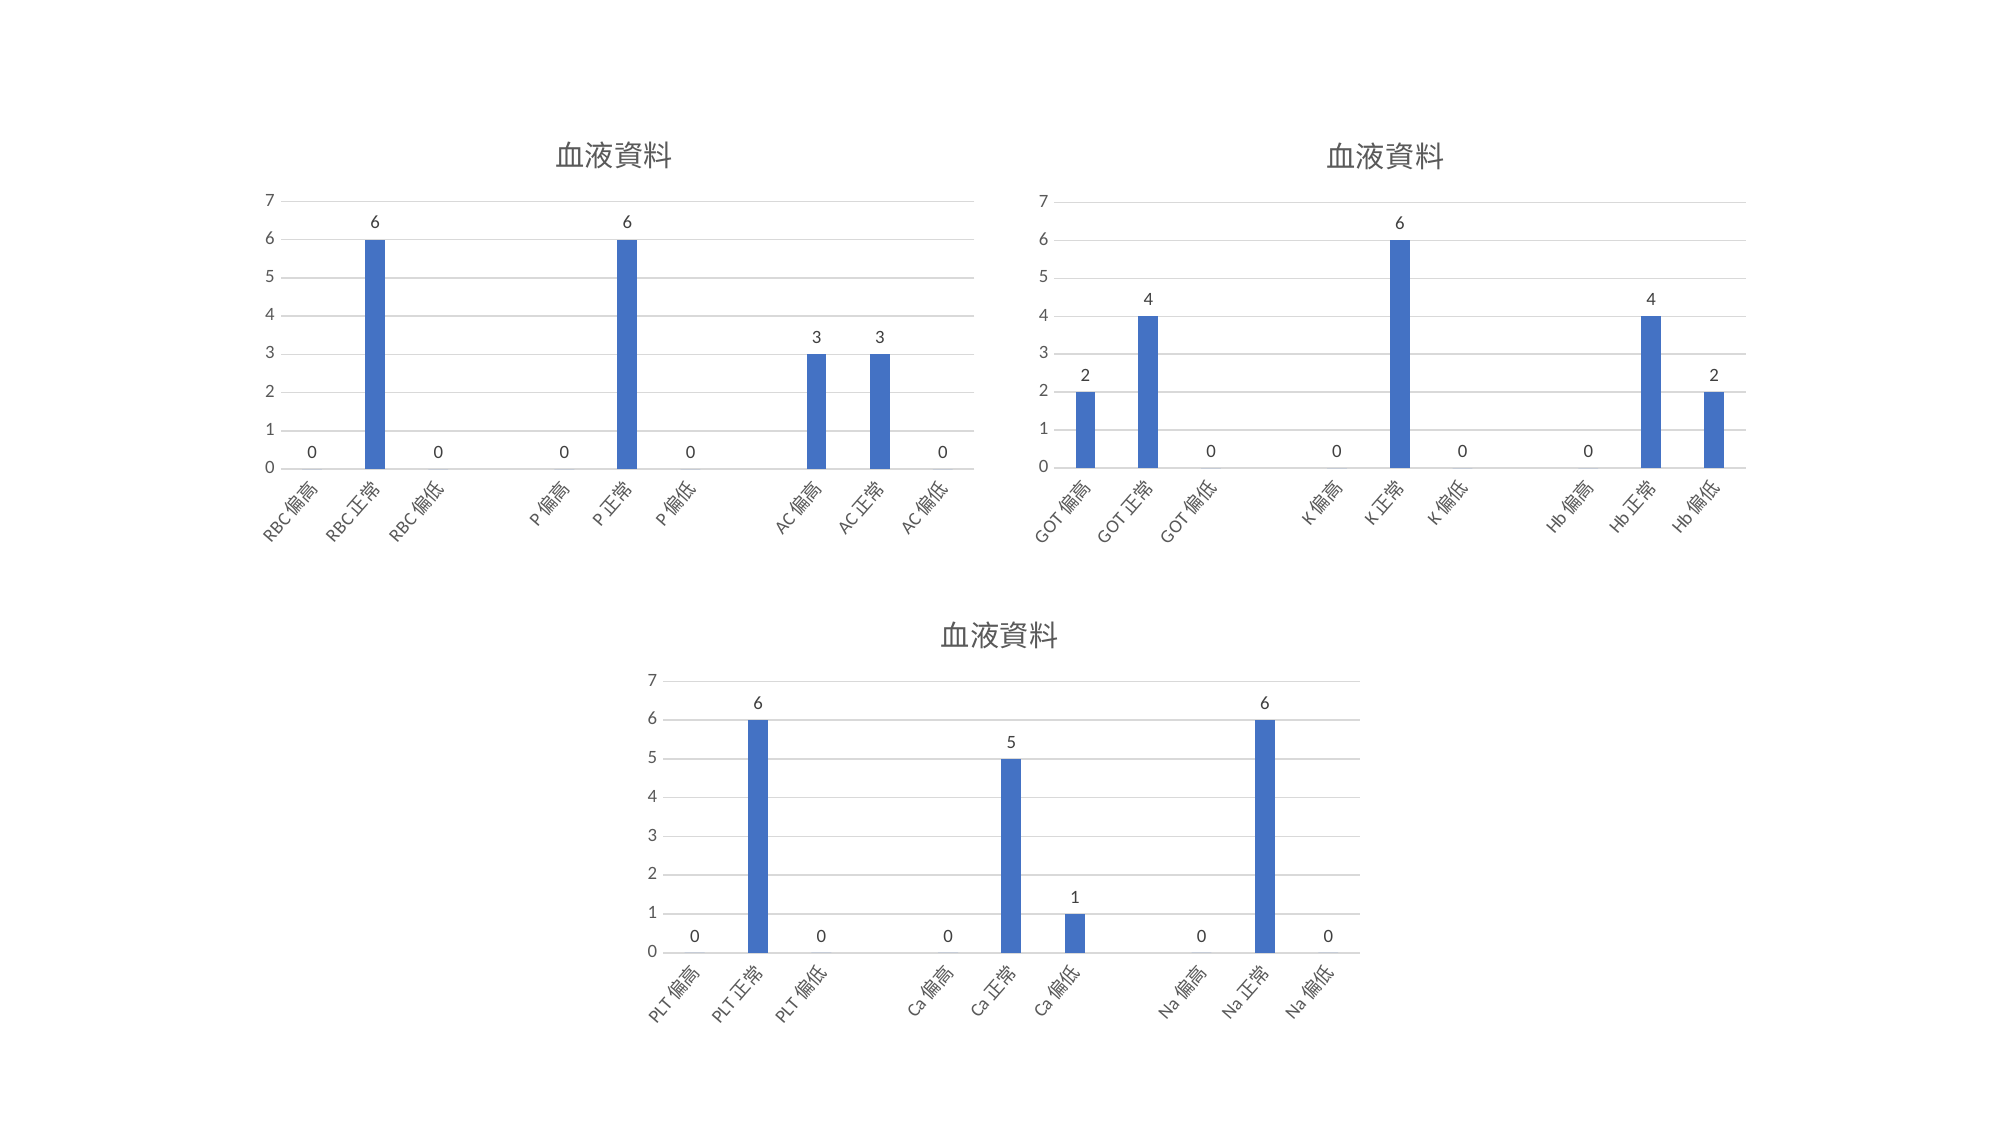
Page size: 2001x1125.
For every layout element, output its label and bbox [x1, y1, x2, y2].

chart [239, 106, 990, 557]
chart [1010, 107, 1761, 558]
chart [624, 586, 1375, 1037]
